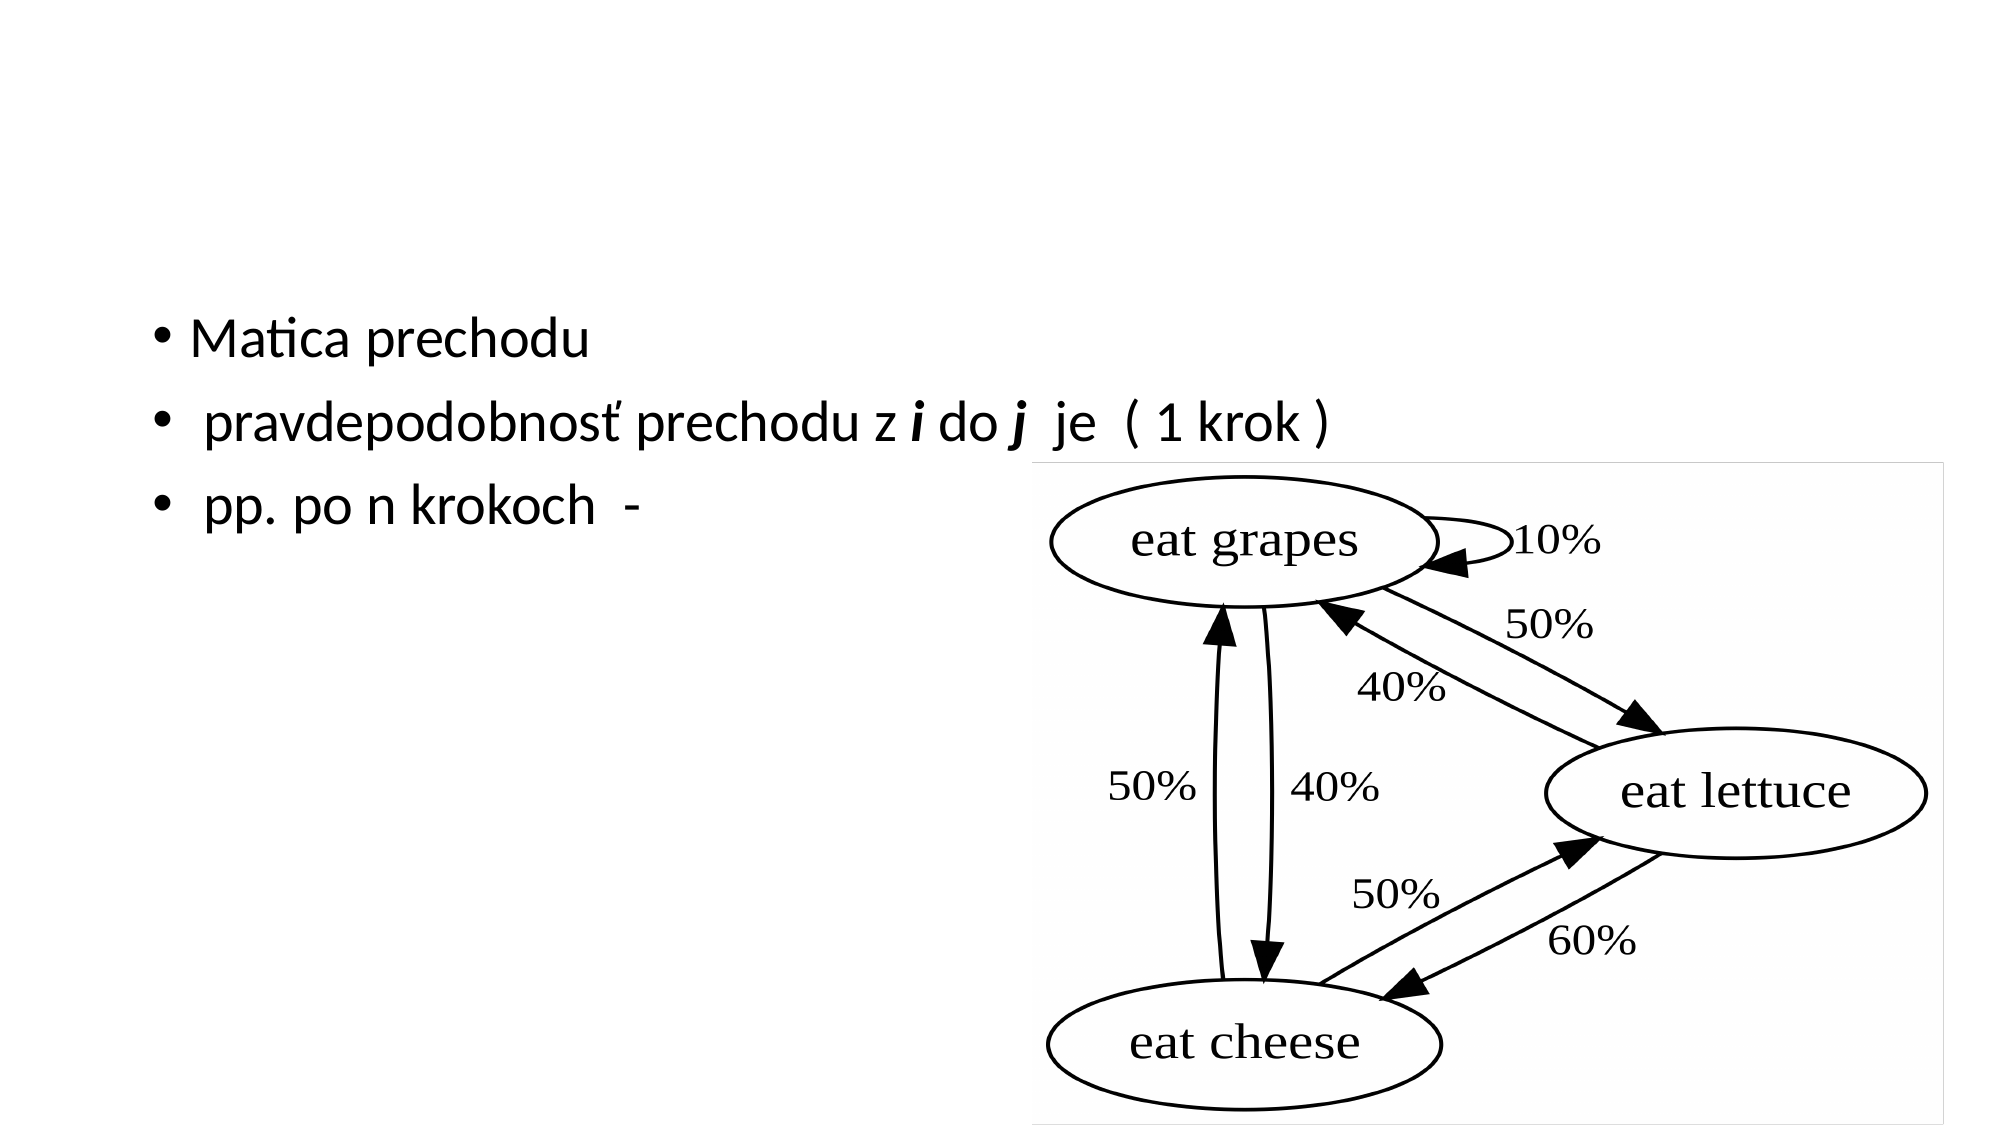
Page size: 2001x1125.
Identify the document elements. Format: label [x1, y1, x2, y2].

picture [1031, 462, 1944, 1125]
